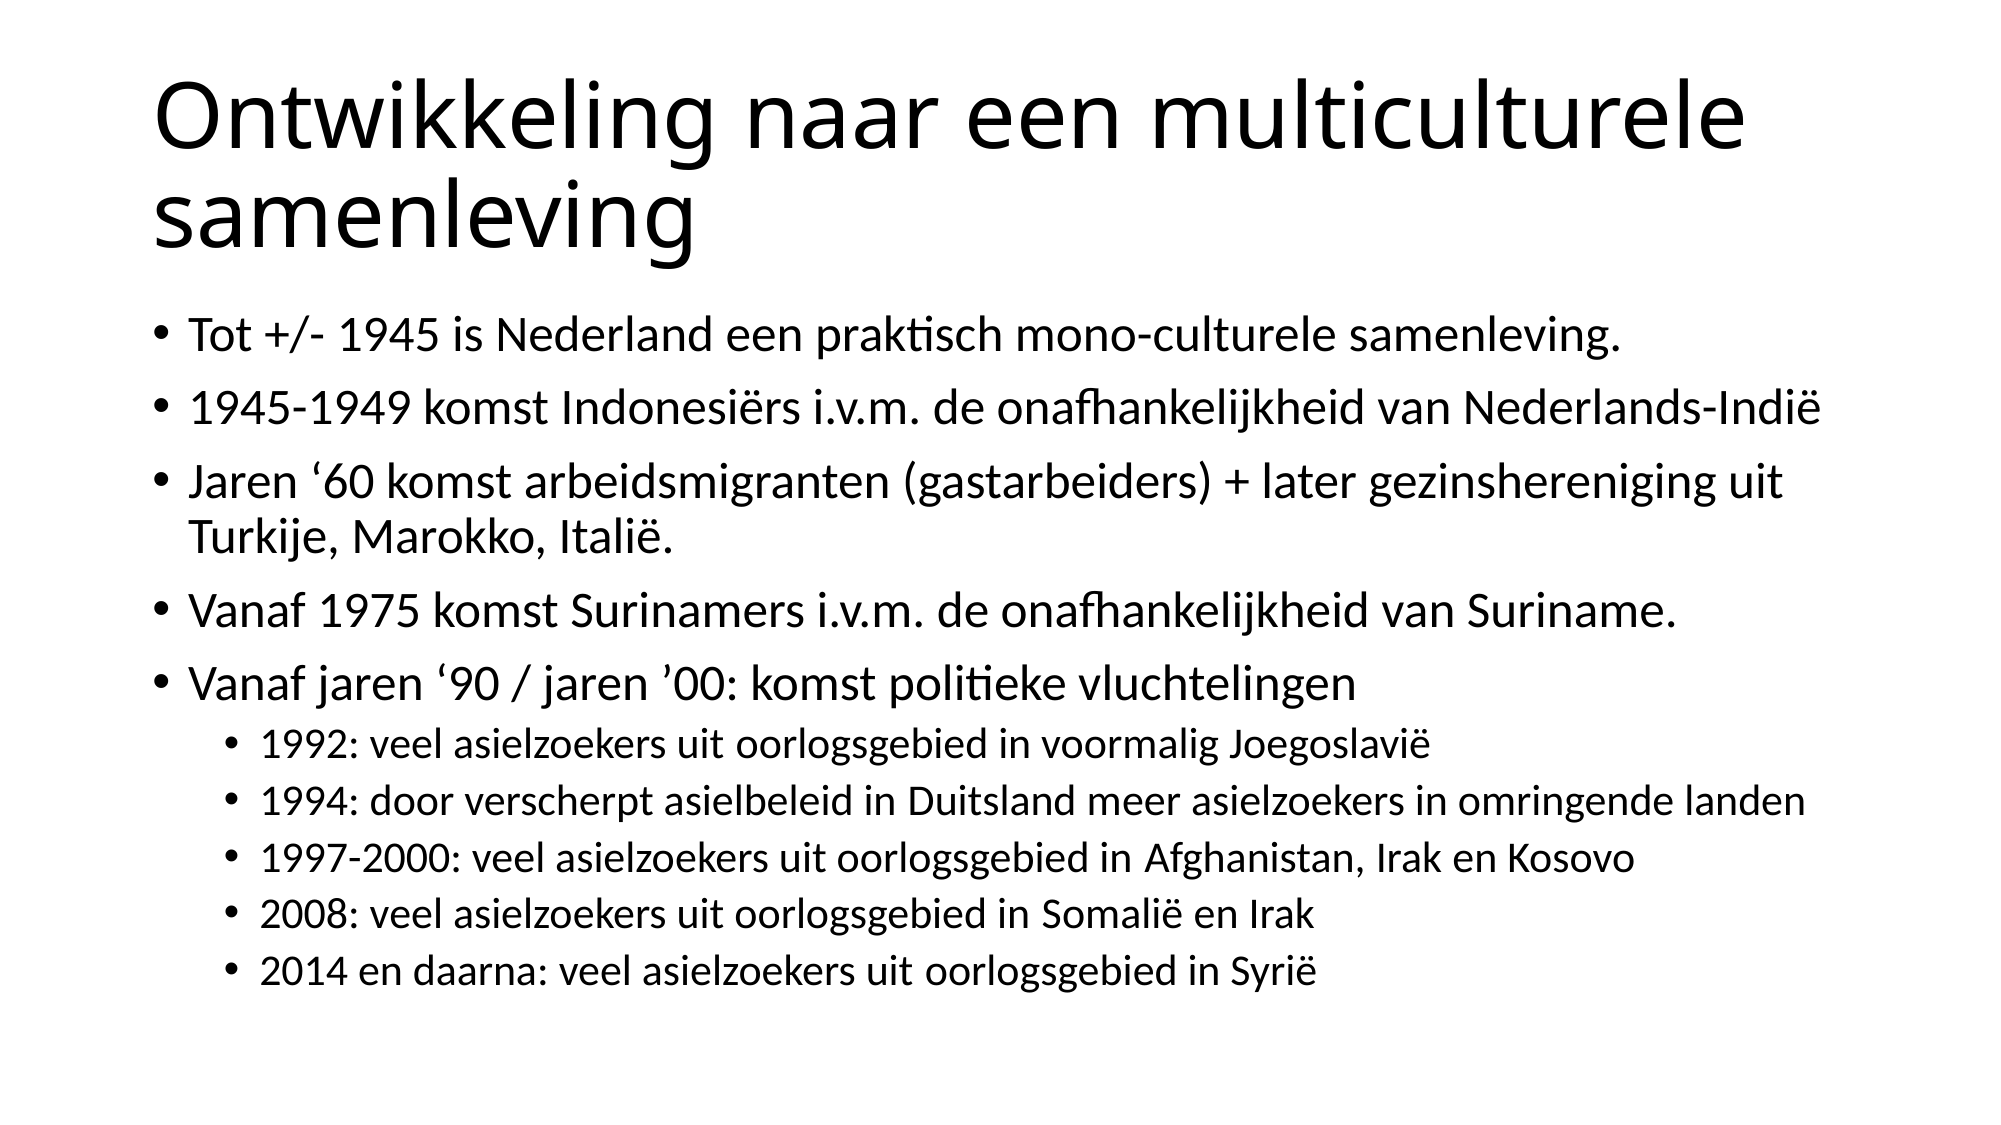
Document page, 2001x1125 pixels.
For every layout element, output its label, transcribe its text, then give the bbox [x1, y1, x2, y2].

list Tot +/- 1945 is Nederland een praktisch mono-culturele samenleving. 1945-1949 komst Indonesiërs i.v.m. de onafhankelijkheid van Nederlands-Indië Jaren ‘60 komst arbeidsmigranten (gastarbeiders) + later gezinshereniging uit Turkije, Marokko, Italië. Vanaf 1975 komst Surinamers i.v.m. de onafhankelijkheid van Suriname. Vanaf jaren ‘90 / jaren ’00: komst politieke vluchtelingen 1992: veel asielzoekers uit oorlogsgebied in voormalig Joegoslavië 1994: door verscherpt asielbeleid in Duitsland meer asielzoekers in omringende landen 1997-2000: veel asielzoekers uit oorlogsgebied in Afghanistan, Irak en Kosovo 2008: veel asielzoekers uit oorlogsgebied in Somalië en Irak 2014 en daarna: veel asielzoekers uit oorlogsgebied in Syrië [137, 299, 1863, 1014]
title Ontwikkeling naar een multiculturele samenleving [137, 59, 1863, 278]
